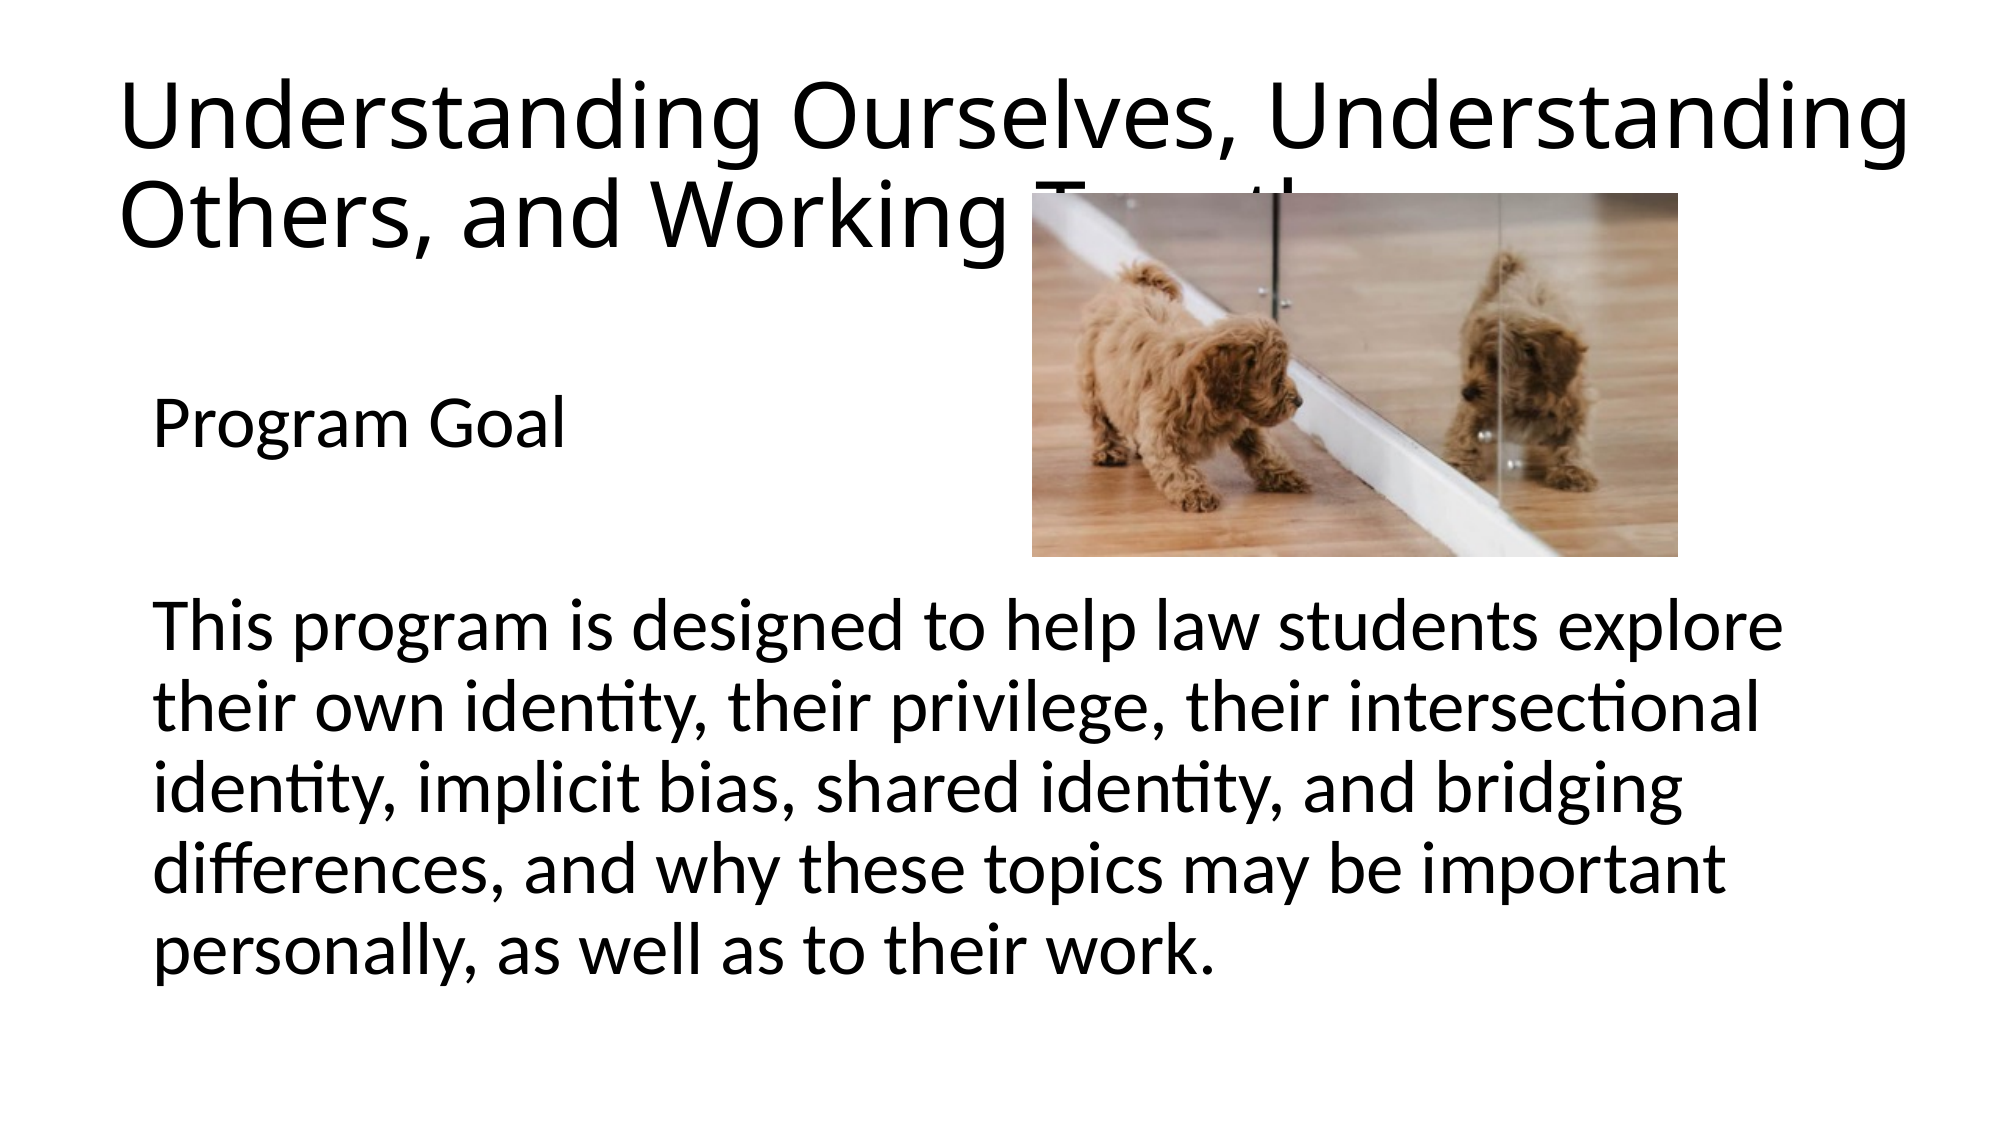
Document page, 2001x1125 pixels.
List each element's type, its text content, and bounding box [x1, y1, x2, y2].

picture [1032, 193, 1678, 557]
title Understanding Ourselves, Understanding Others, and Working Together [102, 59, 1956, 278]
list Program Goal This program is designed to help law students explore their own identity, their privilege, their intersectional identity, implicit bias, shared identity, and bridging differences, and why these topics may be important personally, as well as to their work. [137, 375, 1863, 1089]
